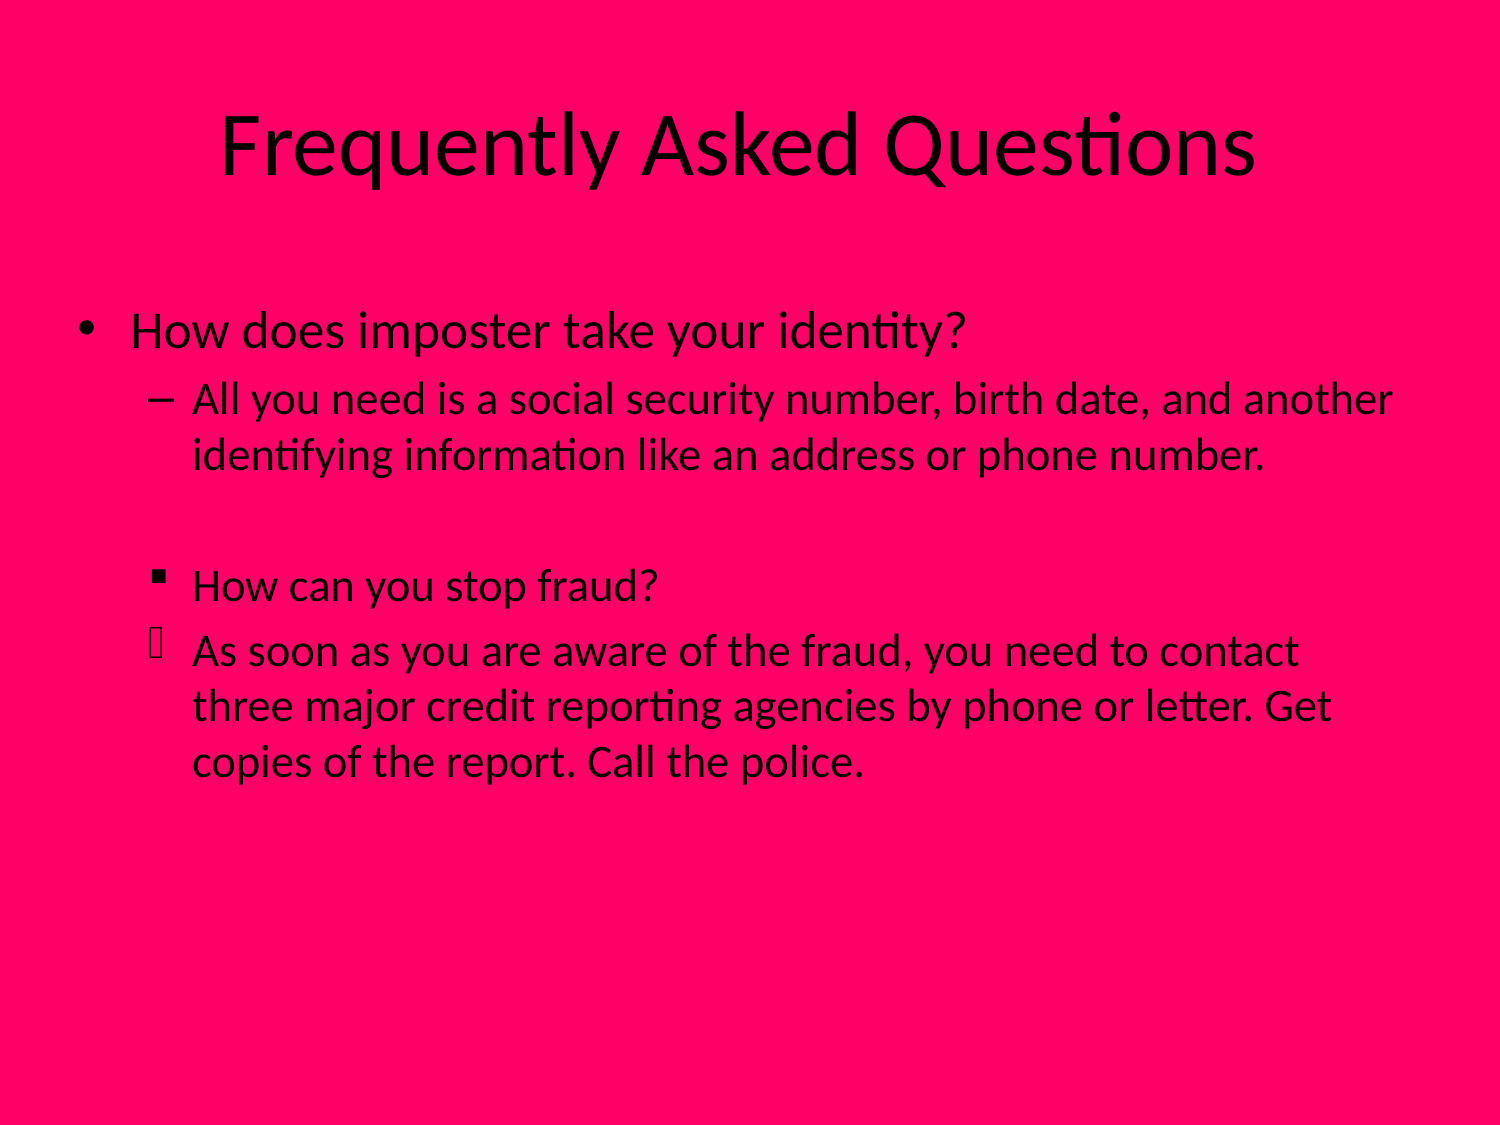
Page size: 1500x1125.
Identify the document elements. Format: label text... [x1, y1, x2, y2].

list How does imposter take your identity? All you need is a social security number, birth date, and another identifying information like an address or phone number. How can you stop fraud? As soon as you are aware of the fraud, you need to contact three major credit reporting agencies by phone or letter. Get copies of the report. Call the police. [62, 287, 1413, 813]
title Frequently Asked Questions [75, 45, 1425, 233]
